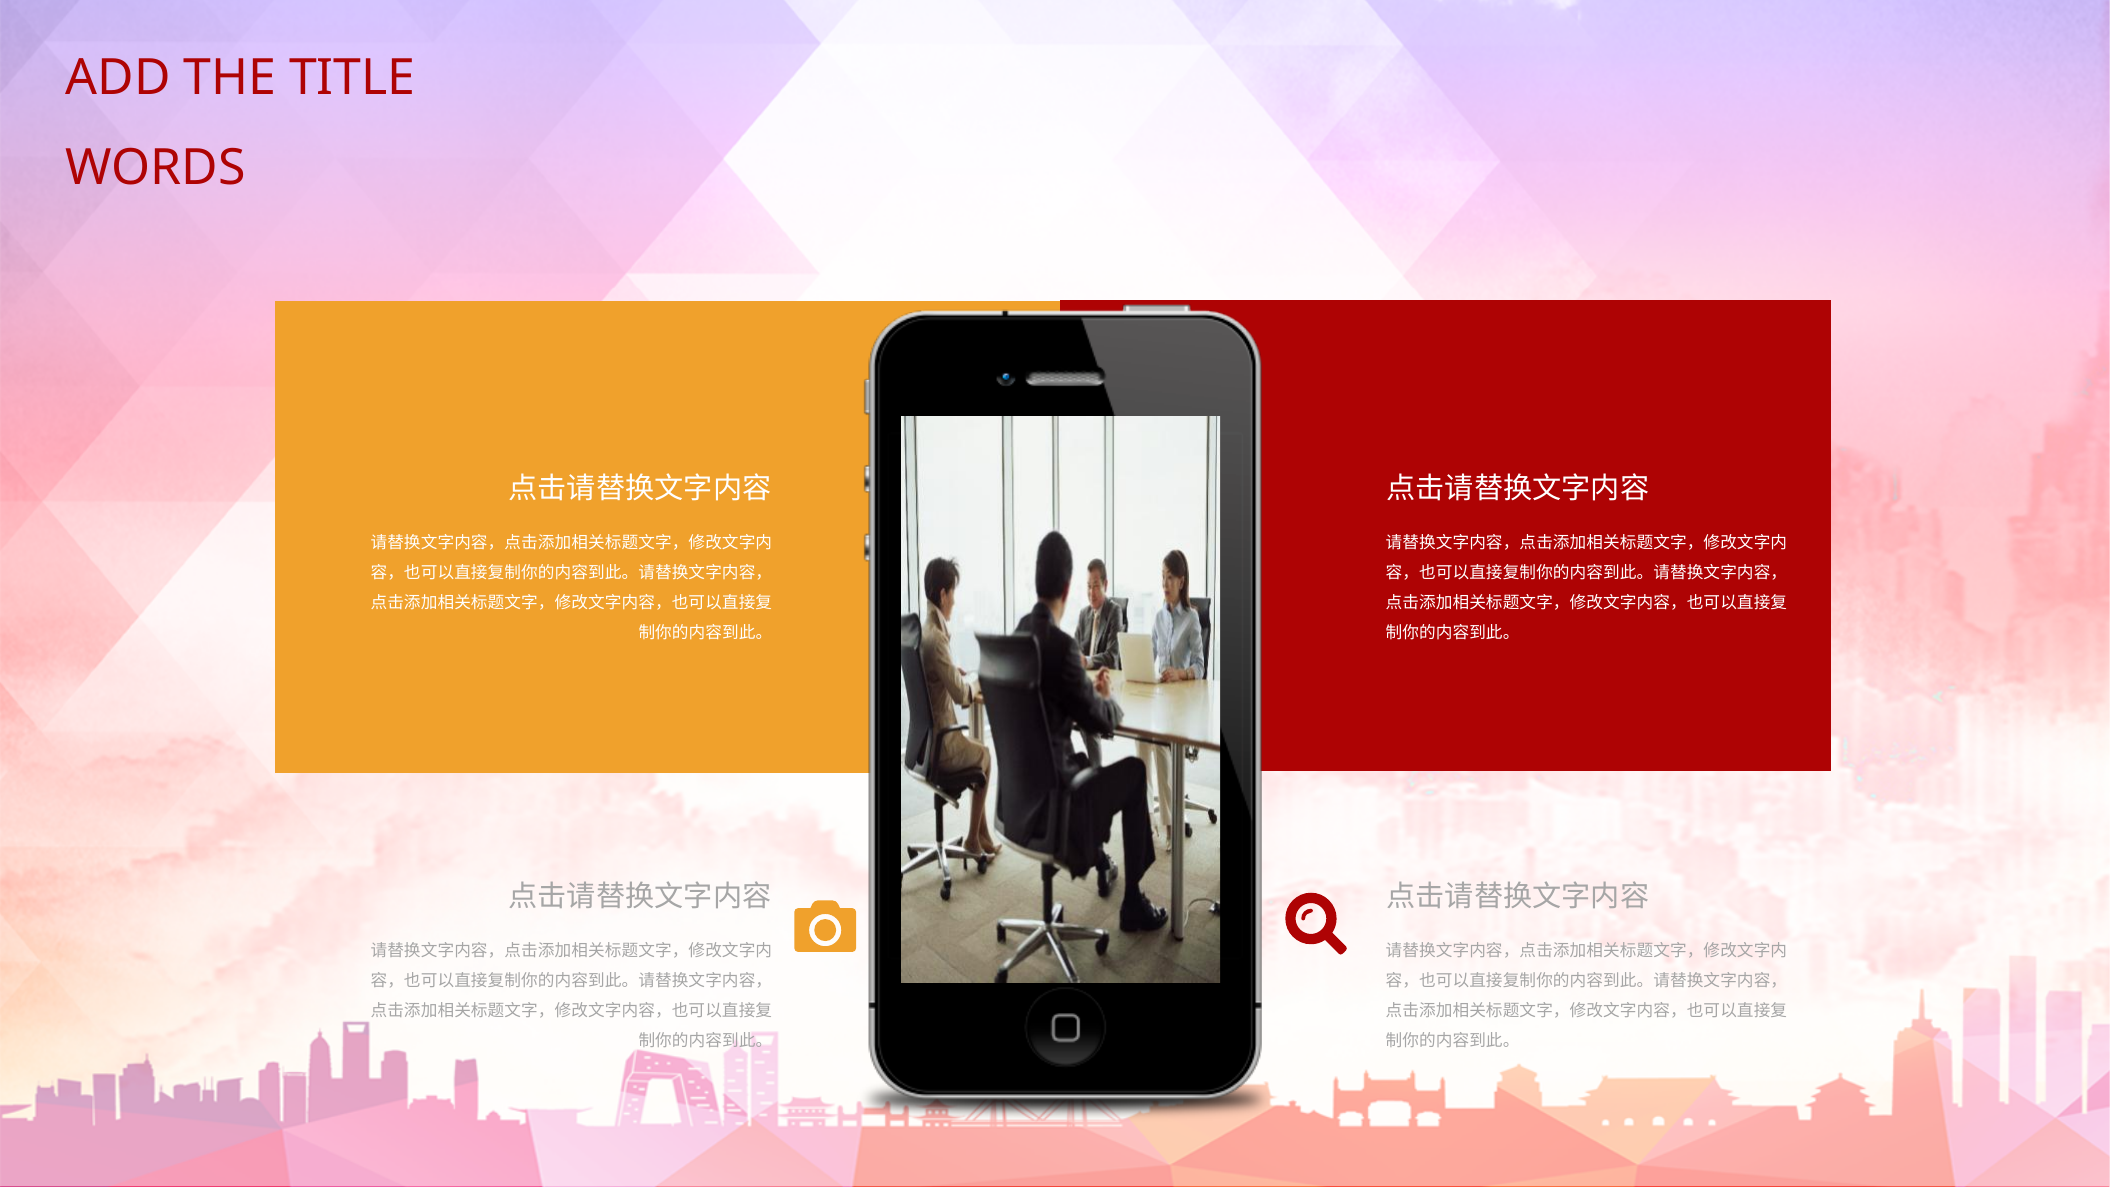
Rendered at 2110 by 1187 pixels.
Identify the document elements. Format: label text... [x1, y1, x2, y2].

text_box 请替换文字内容，点击添加相关标题文字，修改文字内容，也可以直接复制你的内容到此。请替换文字内容，点击添加相关标题文字，修改文字内容，也可以直接复制你的内容到此。 [1369, 514, 1814, 651]
text_box 请替换文字内容，点击添加相关标题文字，修改文字内容，也可以直接复制你的内容到此。请替换文字内容，点击添加相关标题文字，修改文字内容，也可以直接复制你的内容到此。 [1369, 921, 1814, 1058]
text_box [1282, 300, 1832, 772]
text_box [274, 300, 849, 773]
text_box [1285, 892, 1347, 955]
text_box [794, 900, 857, 952]
text_box [900, 415, 1221, 984]
text_box 请替换文字内容，点击添加相关标题文字，修改文字内容，也可以直接复制你的内容到此。请替换文字内容，点击添加相关标题文字，修改文字内容，也可以直接复制你的内容到此。 [344, 514, 789, 651]
text_box 点击请替换文字内容 [1370, 869, 1667, 921]
text_box ADD THE TITLE WORDS [50, 7, 583, 202]
text_box 点击请替换文字内容 [491, 461, 788, 513]
text_box 点击请替换文字内容 [491, 869, 788, 921]
text_box 点击请替换文字内容 [1370, 461, 1667, 513]
text_box [849, 238, 1282, 1154]
text_box 请替换文字内容，点击添加相关标题文字，修改文字内容，也可以直接复制你的内容到此。请替换文字内容，点击添加相关标题文字，修改文字内容，也可以直接复制你的内容到此。 [344, 921, 789, 1058]
